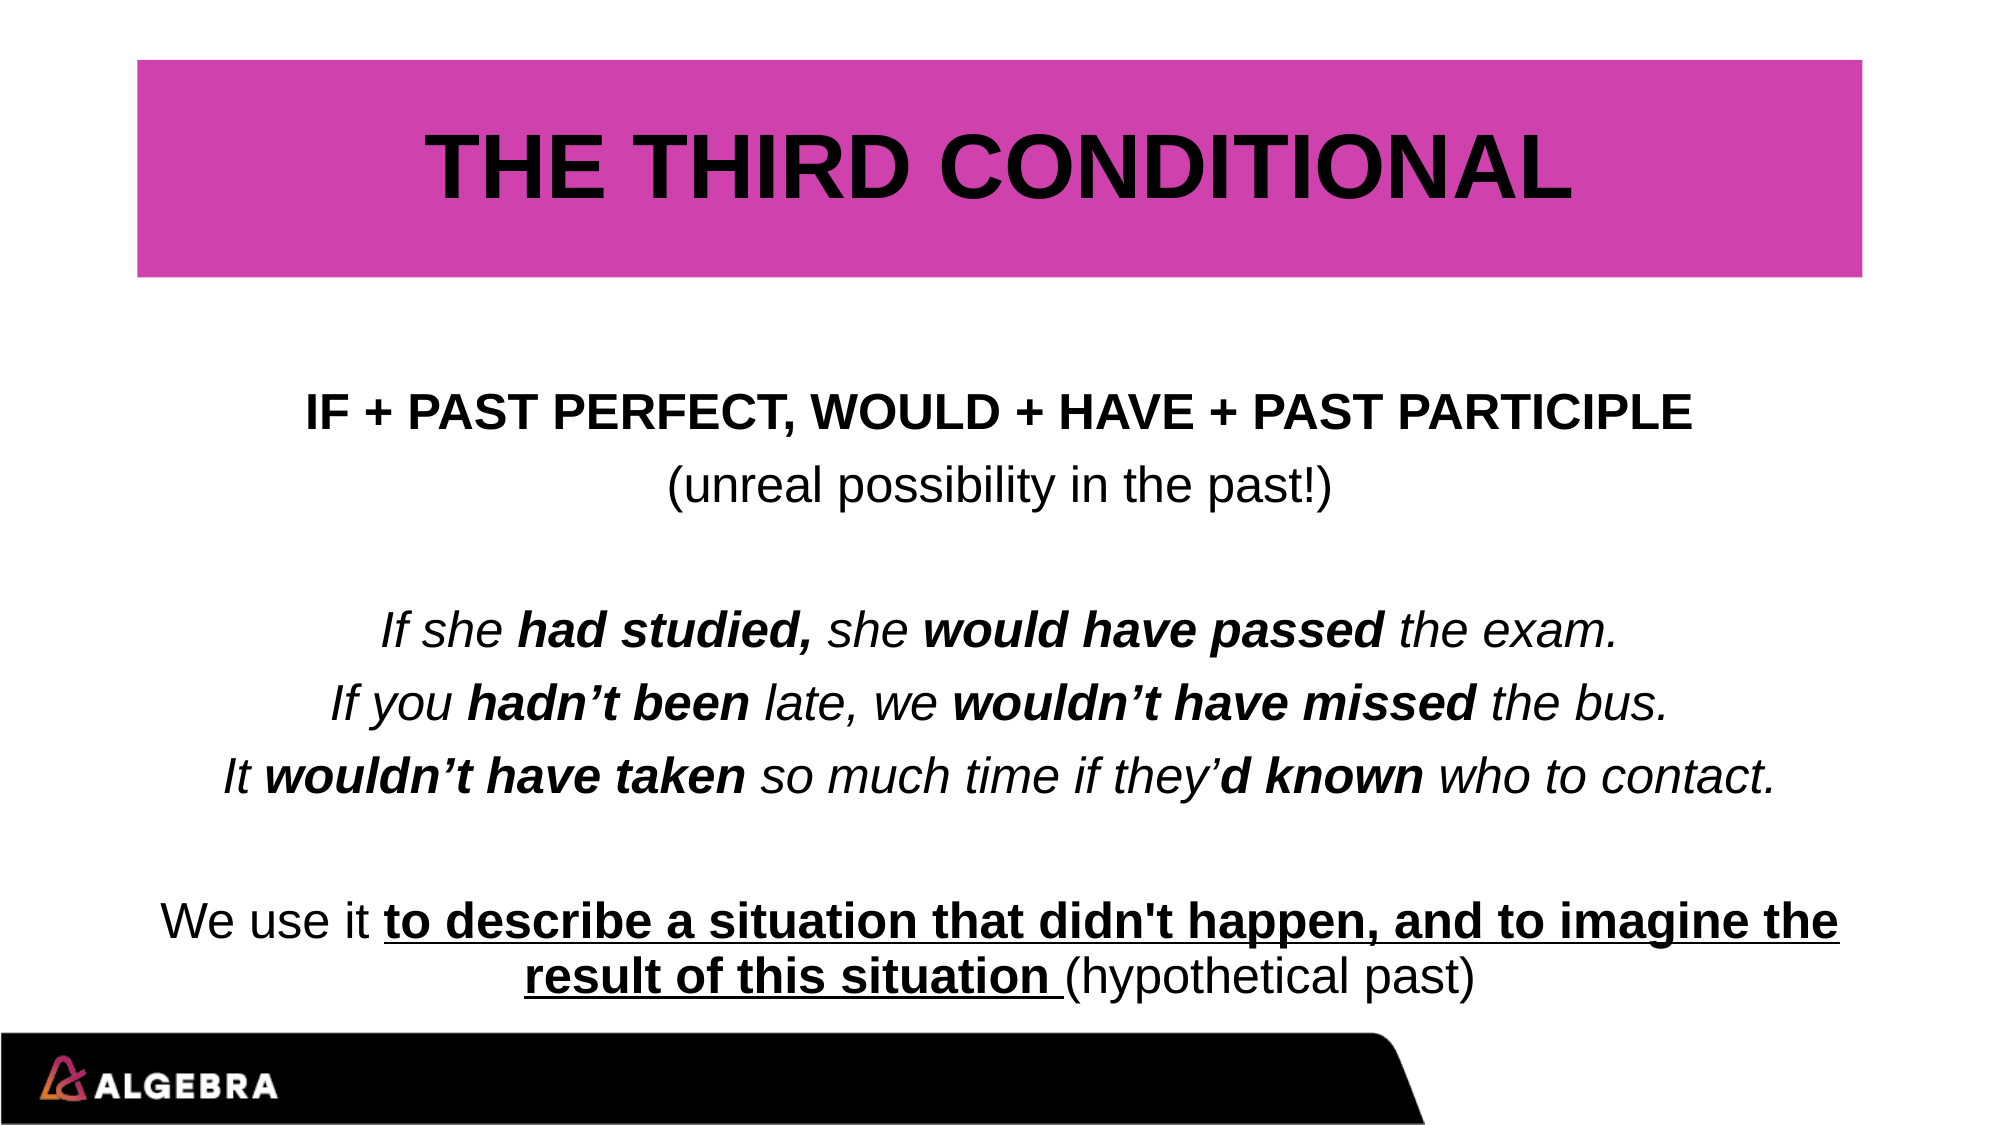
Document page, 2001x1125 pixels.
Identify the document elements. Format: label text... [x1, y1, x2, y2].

title THE THIRD CONDITIONAL [137, 59, 1863, 278]
picture [0, 1032, 1425, 1125]
list IF + PAST PERFECT, WOULD + HAVE + PAST PARTICIPLE (unreal possibility in the past!) If she had studied, she would have passed the exam. If you hadn’t been late, we wouldn’t have missed the bus. It wouldn’t have taken so much time if they’d known who to contact. We use it to describe a situation that didn't happen, and to imagine the result of this situation (hypothetical past) [137, 299, 1863, 1014]
